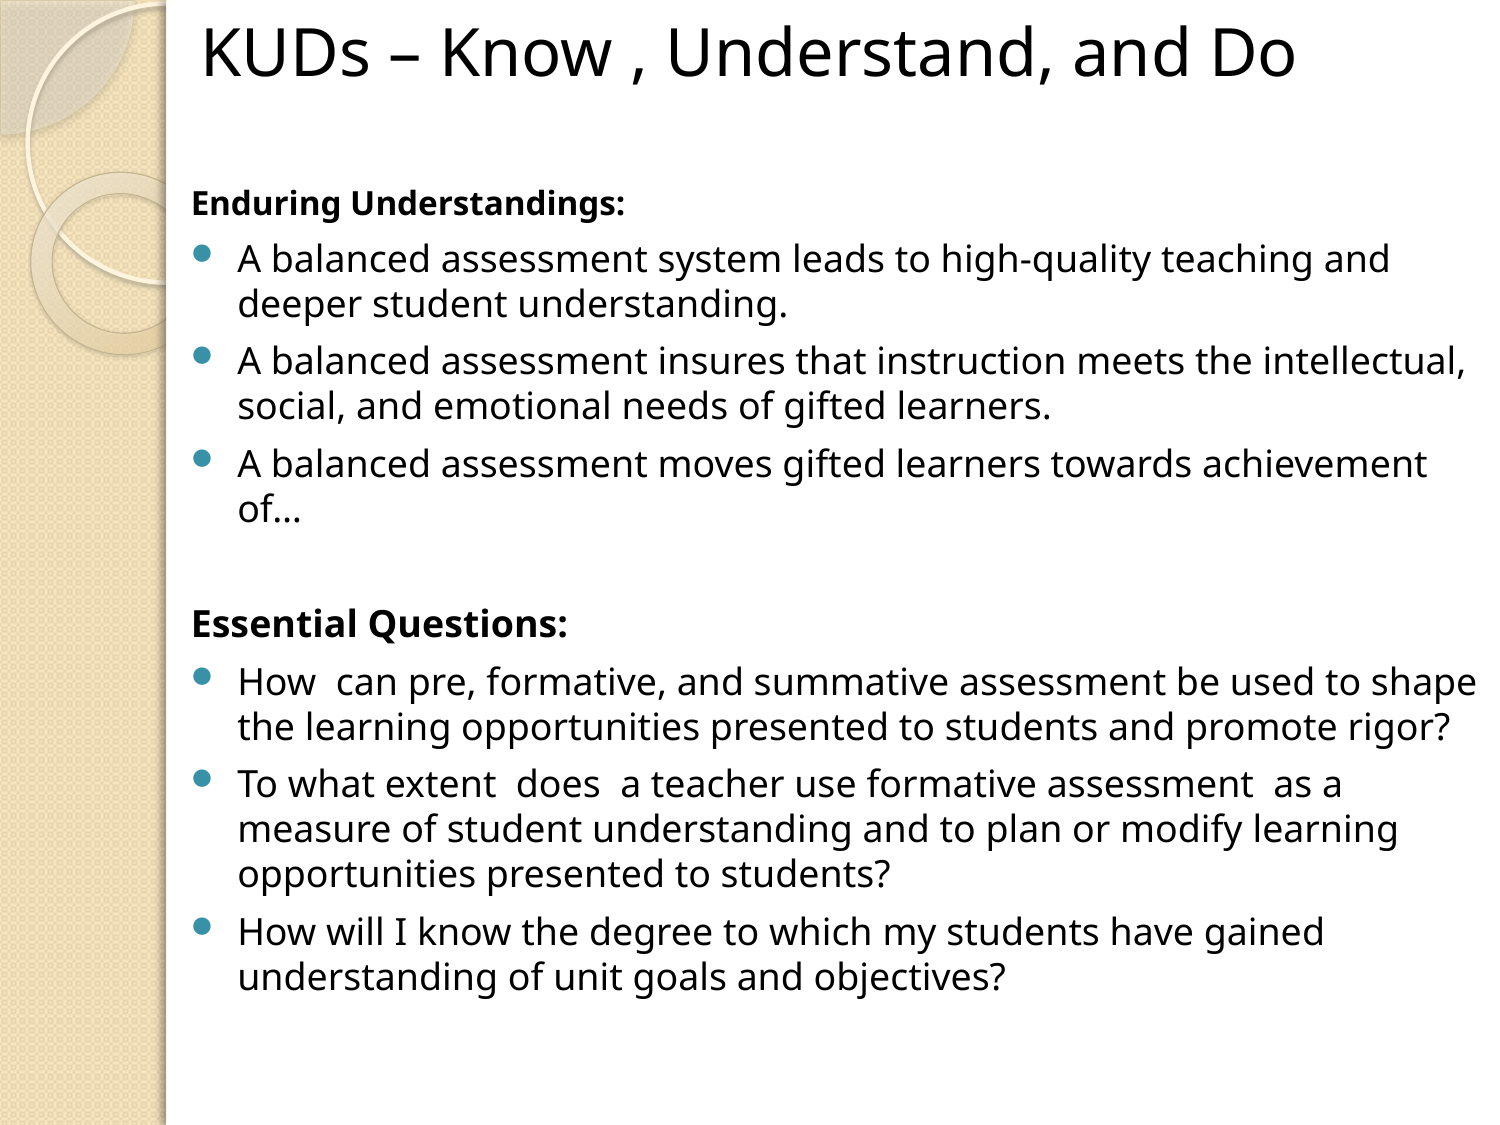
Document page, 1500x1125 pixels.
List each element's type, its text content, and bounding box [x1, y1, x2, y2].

list Enduring Understandings: A balanced assessment system leads to high-quality teaching and deeper student understanding. A balanced assessment insures that instruction meets the intellectual, social, and emotional needs of gifted learners. A balanced assessment moves gifted learners towards achievement of… Essential Questions: How can pre, formative, and summative assessment be used to shape the learning opportunities presented to students and promote rigor? To what extent does a teacher use formative assessment as a measure of student understanding and to plan or modify learning opportunities presented to students? How will I know the degree to which my students have gained understanding of unit goals and objectives? [162, 174, 1500, 1125]
title KUDs – Know , Understand, and Do [75, 0, 1425, 113]
